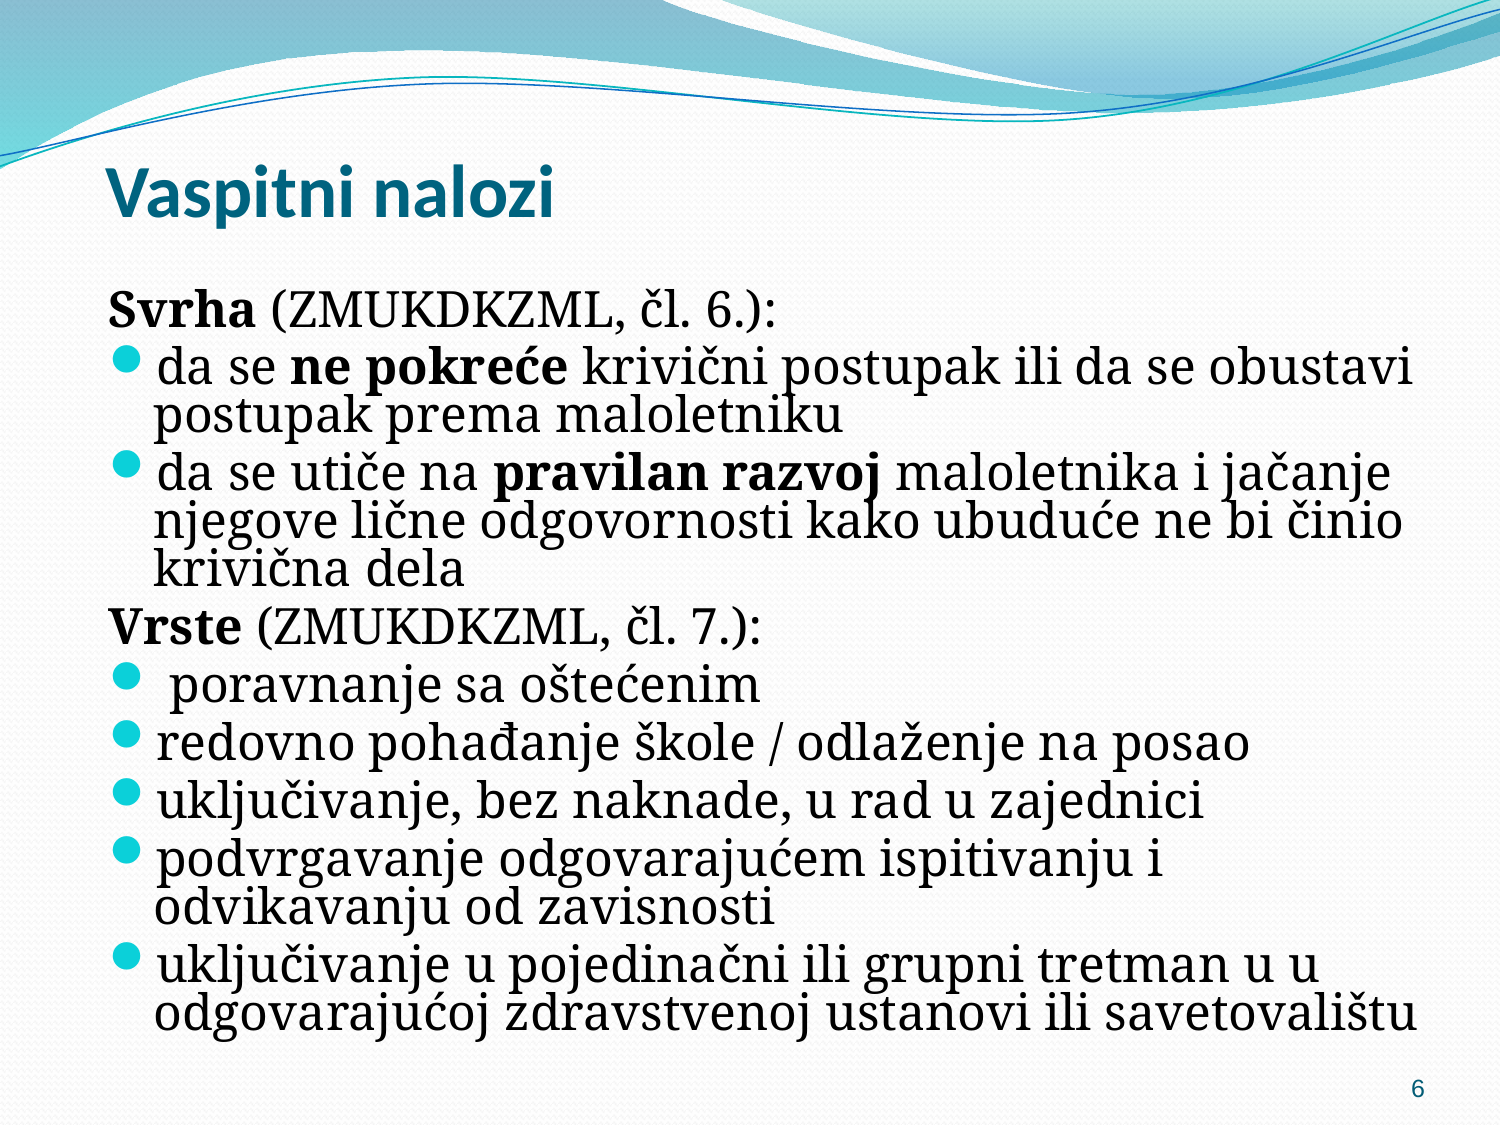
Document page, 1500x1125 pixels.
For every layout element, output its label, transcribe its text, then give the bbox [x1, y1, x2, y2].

title Vaspitni nalozi [105, 44, 1466, 233]
slide_number 6 [1299, 1042, 1425, 1103]
list Svrha (ZMUKDKZML, čl. 6.): da se ne pokreće krivični postupak ili da se obustavi postupak prema maloletniku da se utiče na pravilan razvoj maloletnika i jačanje njegove lične odgovornosti kako ubuduće ne bi činio krivična dela Vrste (ZMUKDKZML, čl. 7.): poravnanje sa oštećenim redovno pohađanje škole / odlaženje na posao uključivanje, bez naknade, u rad u zajednici podvrgavanje odgovarajućem ispitivanju i odvikavanju od zavisnosti uključivanje u pojedinačni ili grupni tretman u u odgovarajućoj zdravstvenoj ustanovi ili savetovalištu [93, 281, 1466, 1026]
